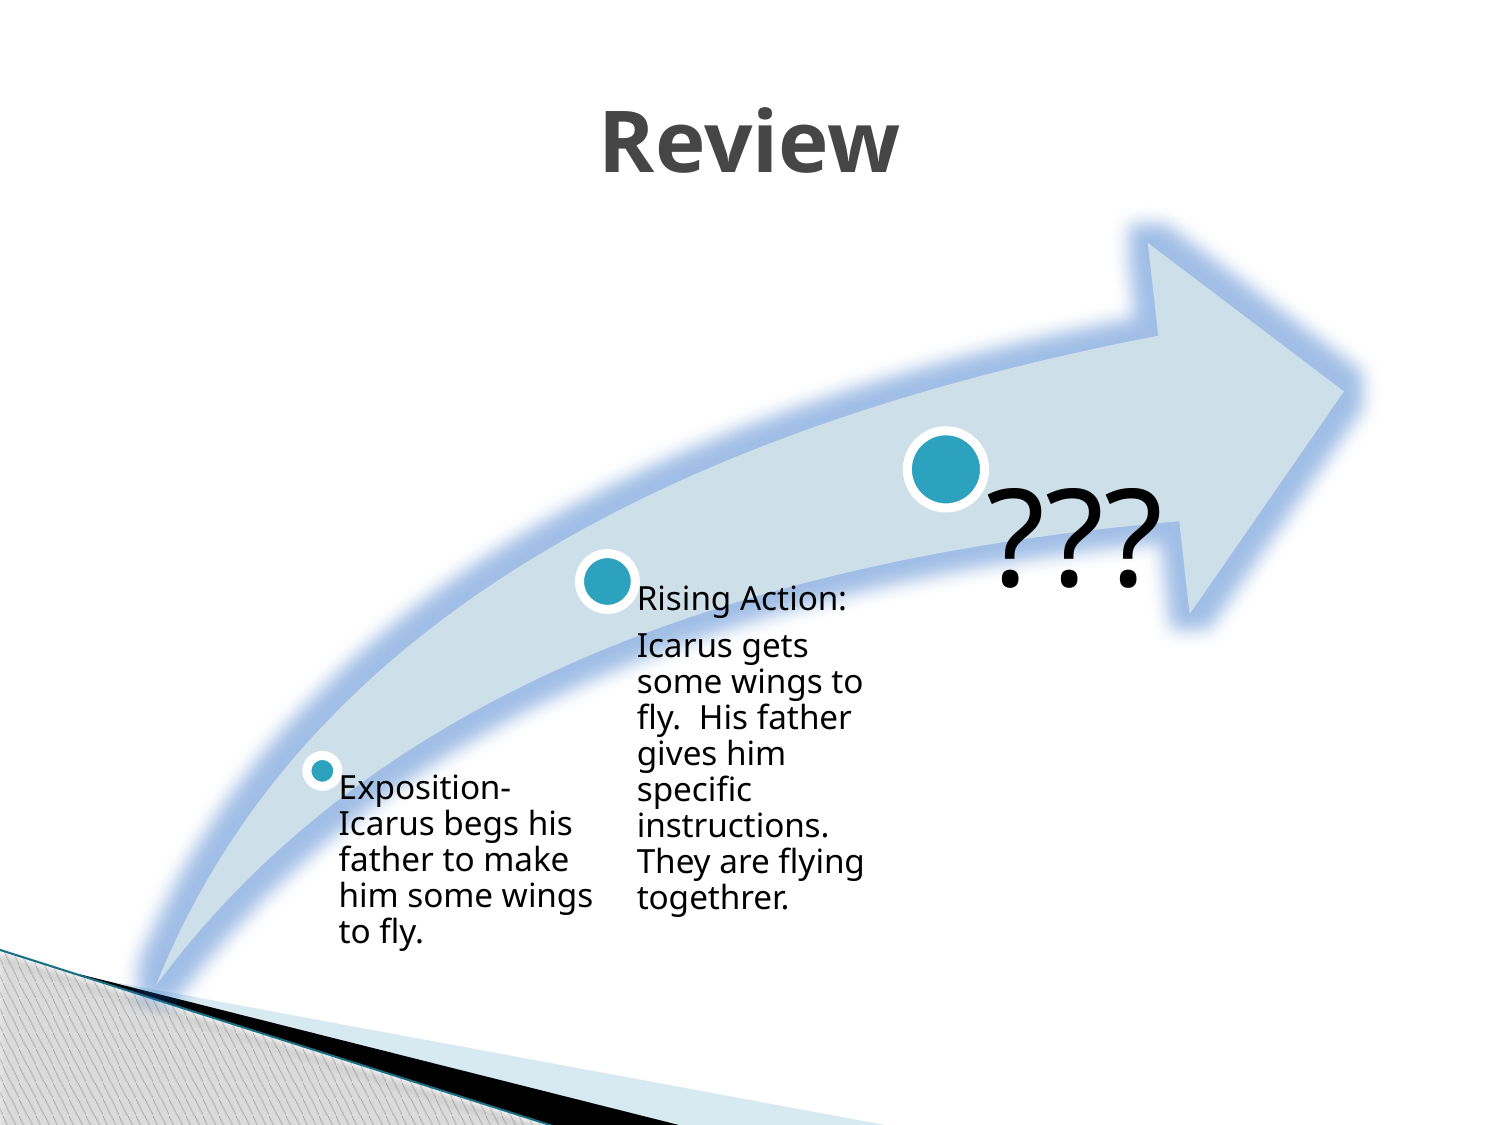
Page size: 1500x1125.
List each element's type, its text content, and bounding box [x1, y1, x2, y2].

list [74, 242, 1426, 986]
title Review [75, 45, 1425, 233]
